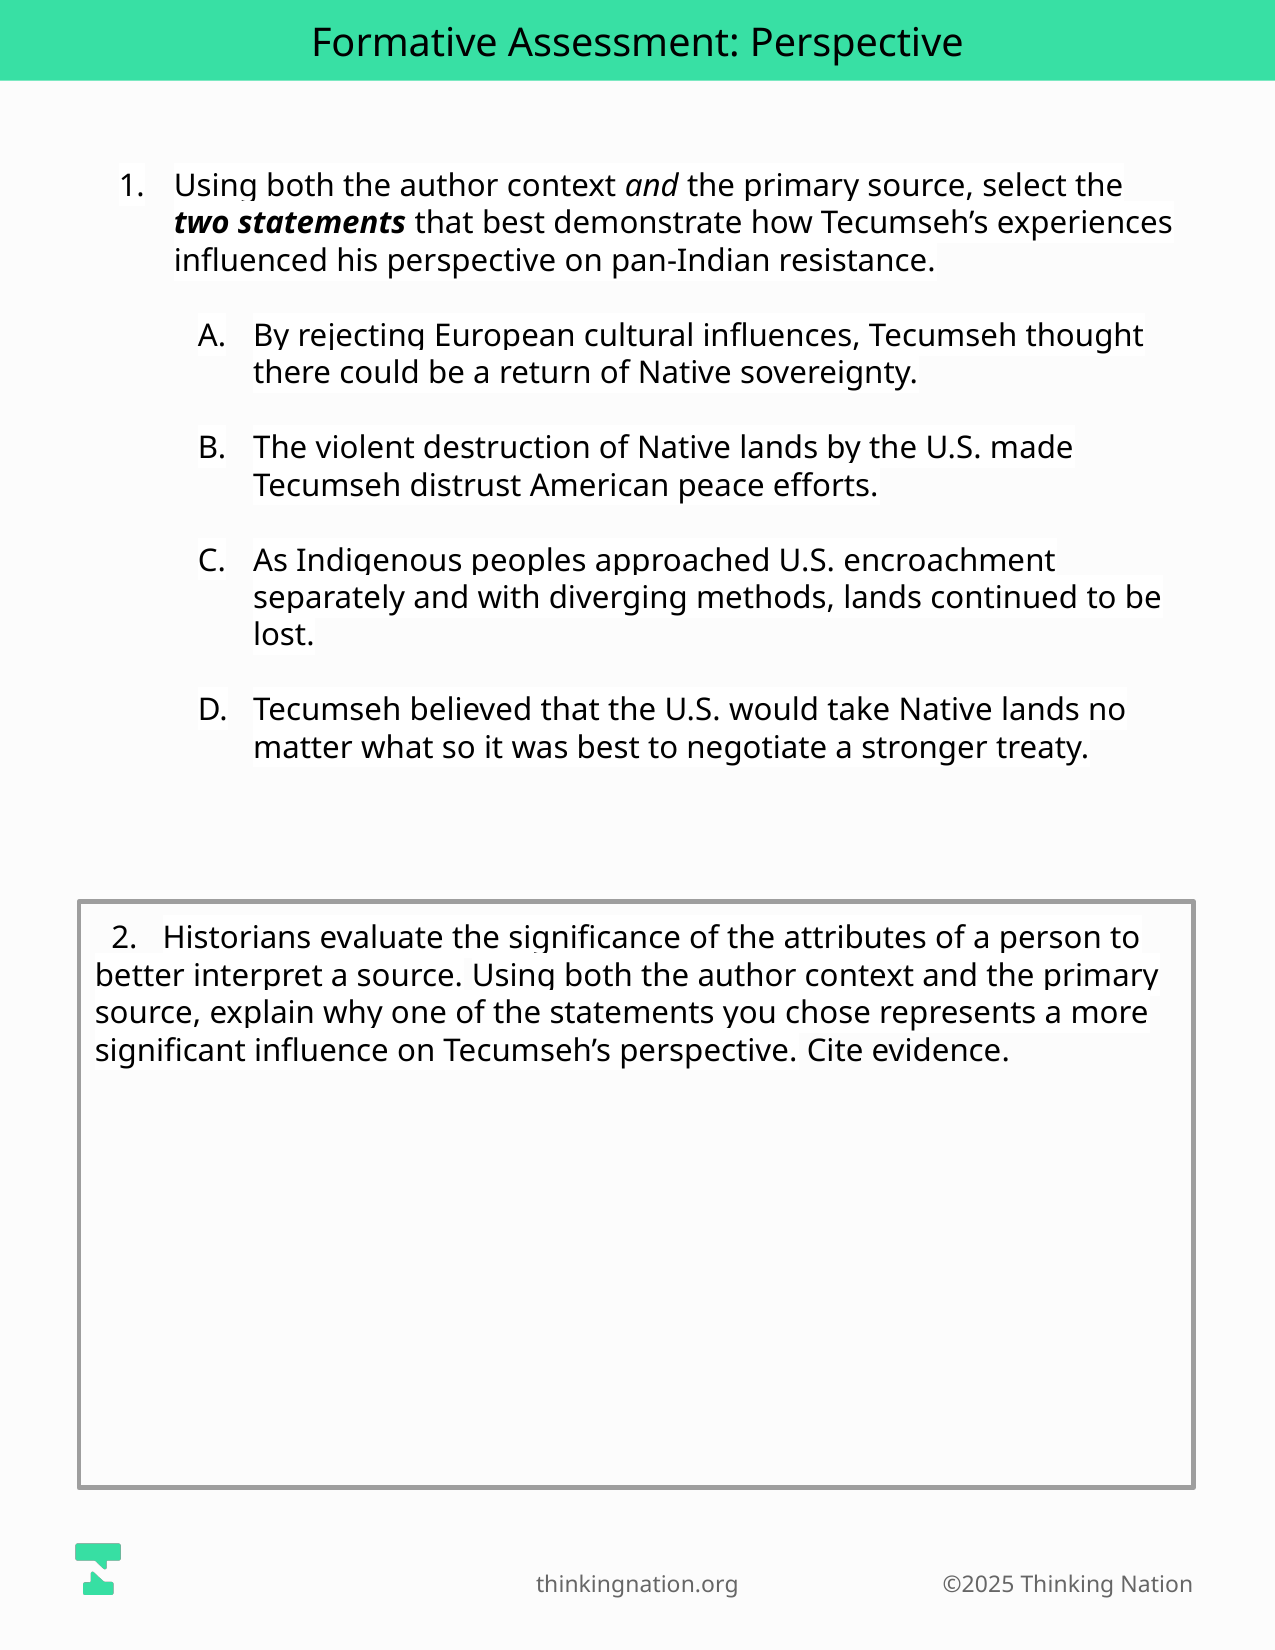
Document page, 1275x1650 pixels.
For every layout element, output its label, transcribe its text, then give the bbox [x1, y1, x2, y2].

text_box Using both the author context and the primary source, select the two statements that best demonstrate how Tecumseh’s experiences influenced his perspective on pan-Indian resistance. By rejecting European cultural influences, Tecumseh thought there could be a return of Native sovereignty. The violent destruction of Native lands by the U.S. made Tecumseh distrust American peace efforts. As Indigenous peoples approached U.S. encroachment separately and with diverging methods, lands continued to be lost. Tecumseh believed that the U.S. would take Native lands no matter what so it was best to negotiate a stronger treaty. [78, 149, 1194, 867]
text_box thinkingnation.org [486, 1553, 789, 1605]
picture [62, 1533, 134, 1605]
text_box Formative Assessment: Perspective [0, 0, 1275, 81]
text_box 2. Historians evaluate the significance of the attributes of a person to better interpret a source. Using both the author context and the primary source, explain why one of the statements you chose represents a more significant influence on Tecumseh’s perspective. Cite evidence. [78, 901, 1194, 1488]
text_box ©2025 Thinking Nation [907, 1553, 1210, 1605]
